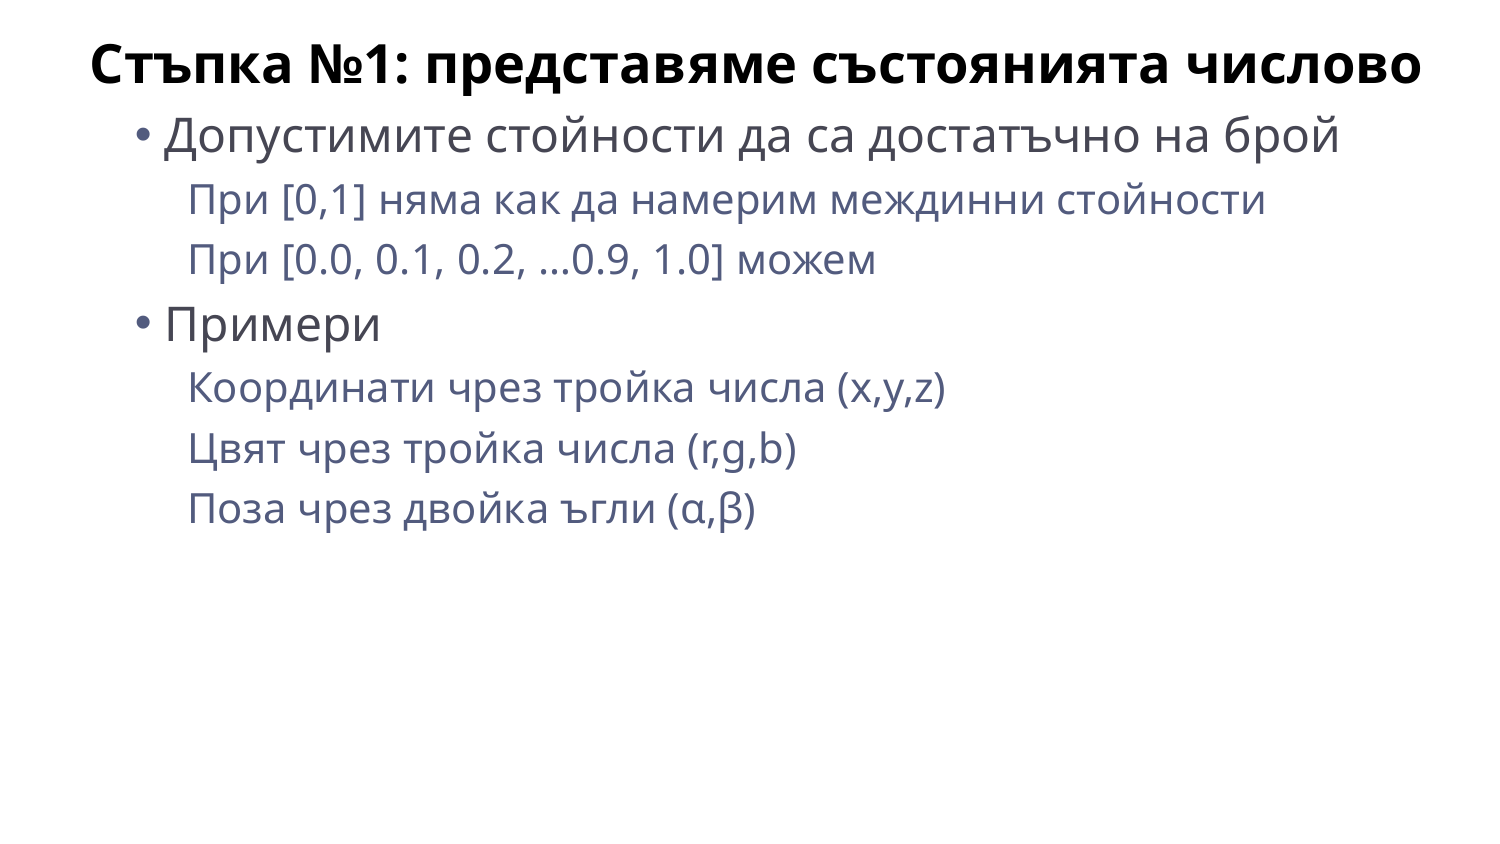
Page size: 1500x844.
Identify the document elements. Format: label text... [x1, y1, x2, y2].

list Стъпка №1: представяме състоянията числово Допустимите стойности да са достатъчно на брой При [0,1] няма как да намерим междинни стойности При [0.0, 0.1, 0.2, …0.9, 1.0] можем Примери Координати чрез тройка числа (x,y,z) Цвят чрез тройка числа (r,g,b) Поза чрез двойка ъгли (α,β) [75, 21, 1475, 835]
